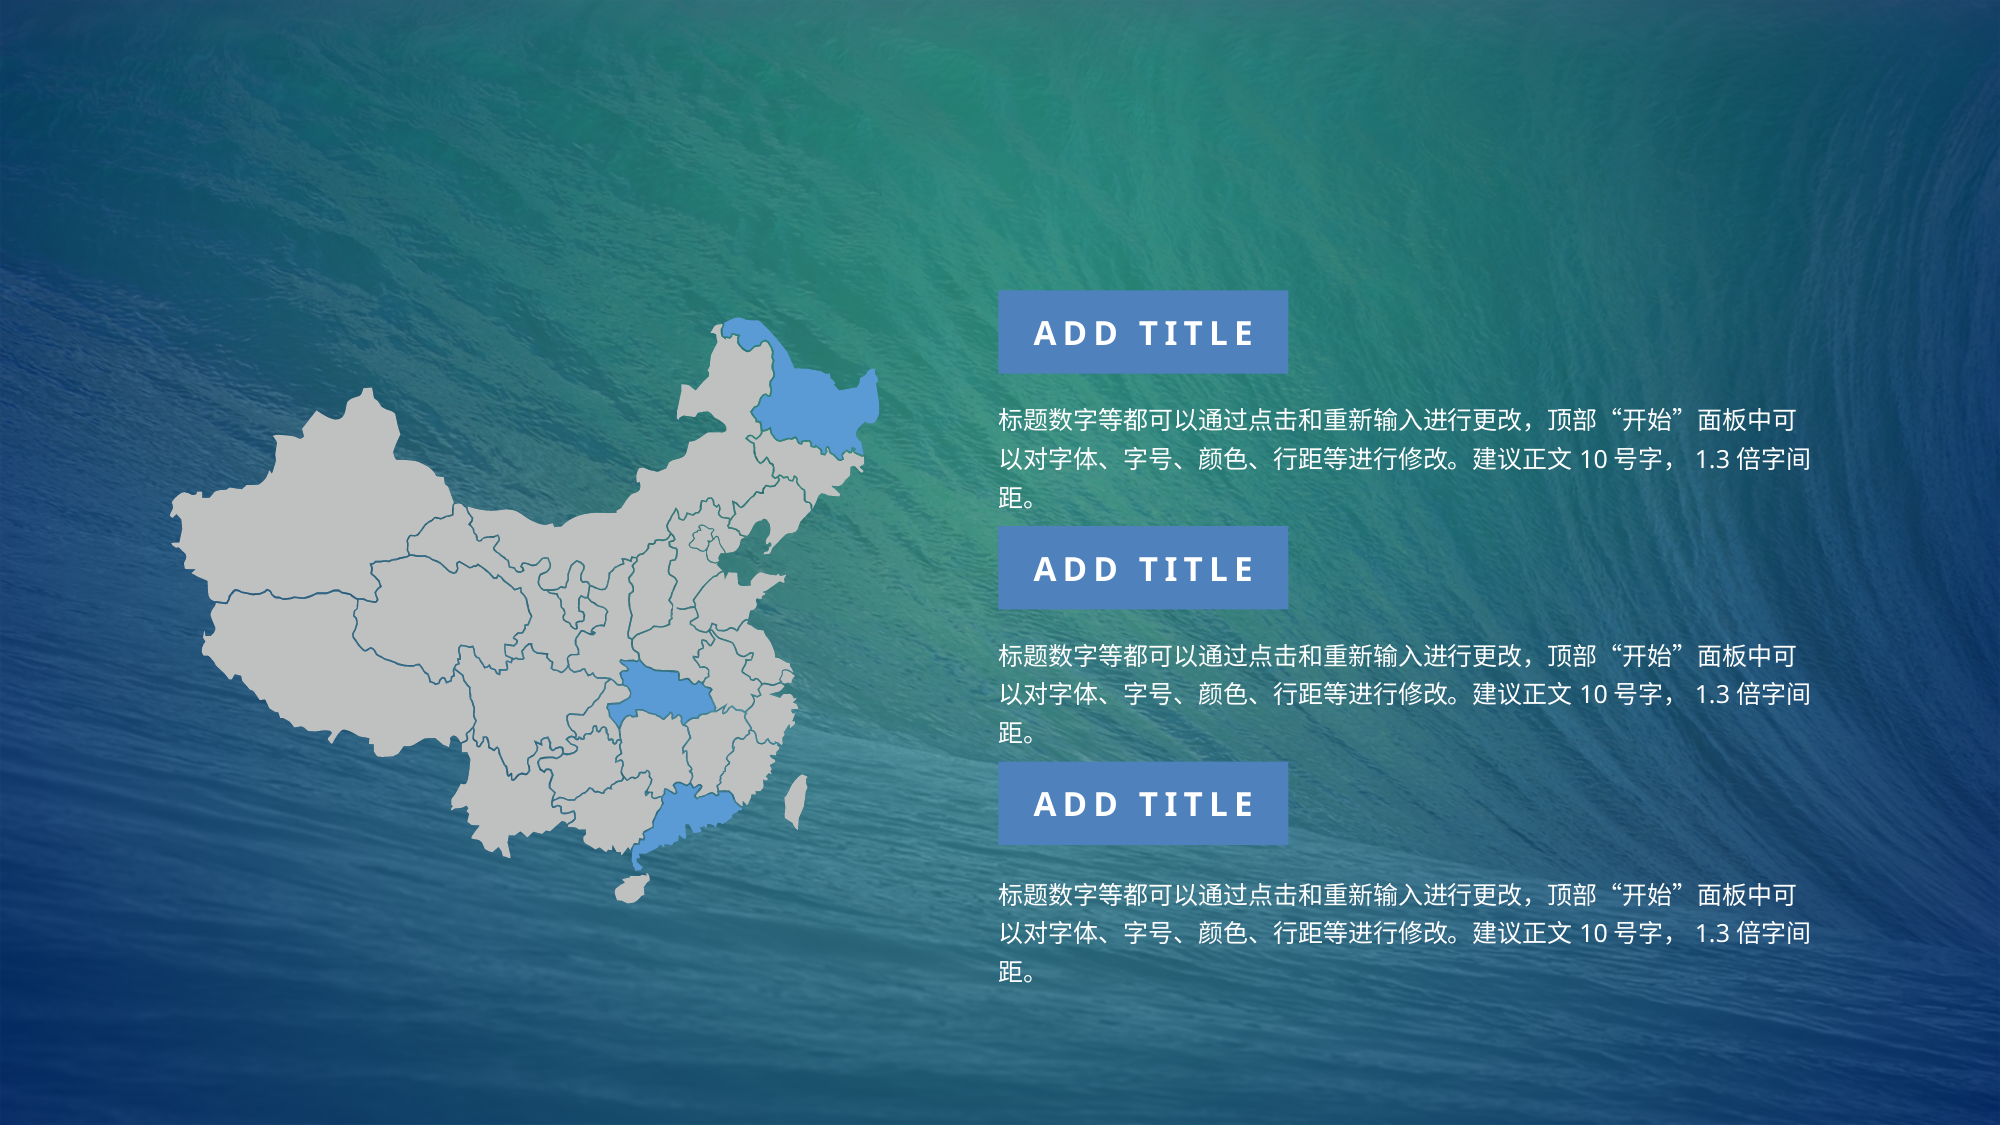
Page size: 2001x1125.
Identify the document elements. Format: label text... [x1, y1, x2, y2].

text_box ADD TITLE [997, 289, 1289, 375]
text_box 标题数字等都可以通过点击和重新输入进行更改，顶部“开始”面板中可以对字体、字号、颜色、行距等进行修改。建议正文10号字，1.3倍字间距。 [983, 623, 1830, 756]
text_box 标题数字等都可以通过点击和重新输入进行更改，顶部“开始”面板中可以对字体、字号、颜色、行距等进行修改。建议正文10号字，1.3倍字间距。 [983, 387, 1830, 520]
text_box 标题数字等都可以通过点击和重新输入进行更改，顶部“开始”面板中可以对字体、字号、颜色、行距等进行修改。建议正文10号字，1.3倍字间距。 [983, 862, 1830, 995]
text_box ADD TITLE [997, 525, 1289, 610]
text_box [169, 316, 880, 904]
text_box ADD TITLE [997, 761, 1289, 846]
